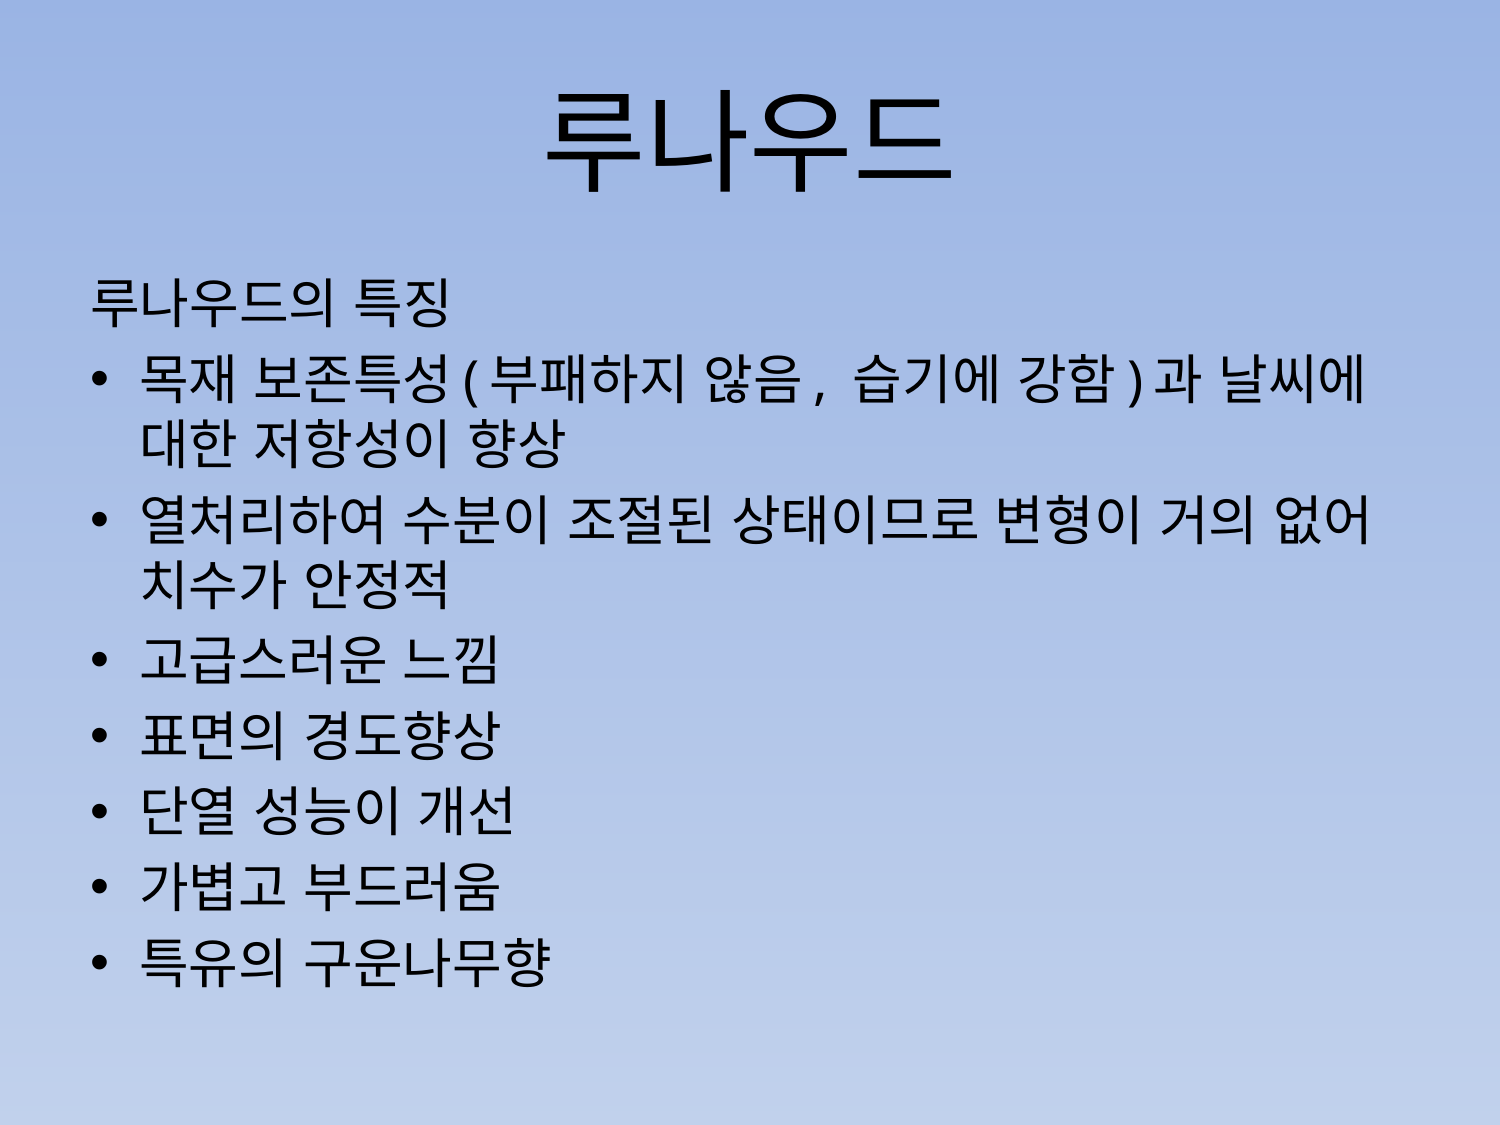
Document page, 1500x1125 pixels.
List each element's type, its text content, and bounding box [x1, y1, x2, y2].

title 루나우드 [75, 45, 1425, 233]
list 루나우드의 특징 목재 보존특성(부패하지 않음, 습기에 강함)과 날씨에 대한 저항성이 향상 열처리하여 수분이 조절된 상태이므로 변형이 거의 없어 치수가 안정적 고급스러운 느낌 표면의 경도향상 단열 성능이 개선 가볍고 부드러움 특유의 구운나무향 [75, 262, 1425, 1005]
